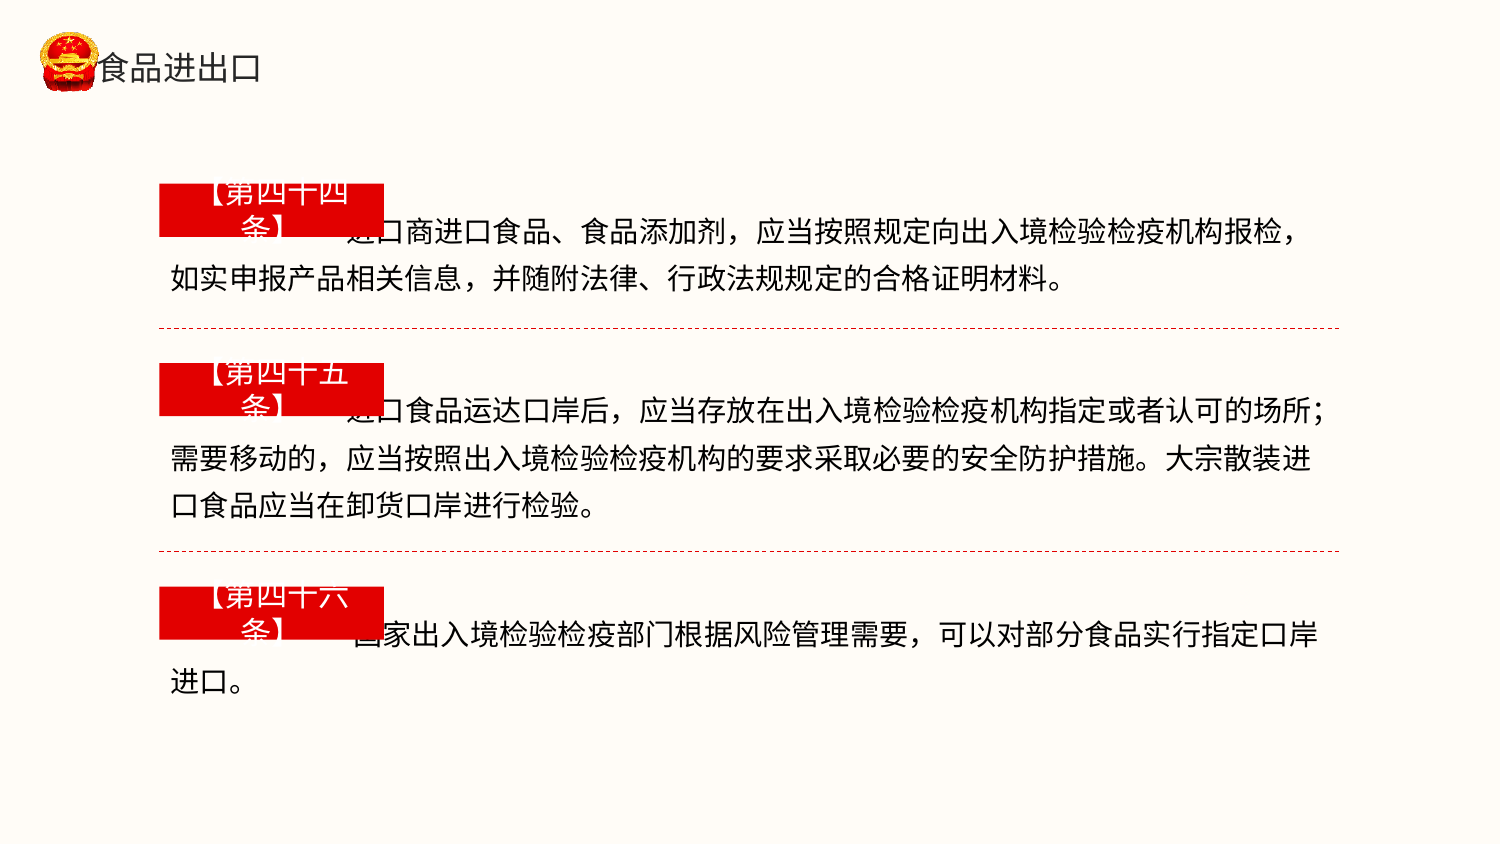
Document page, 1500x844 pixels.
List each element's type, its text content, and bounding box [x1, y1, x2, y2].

text_box 【第四十四条】 [158, 183, 385, 238]
text_box 食品进出口 [81, 37, 588, 98]
picture [31, 21, 104, 97]
text_box 【第四十五条】 [158, 362, 385, 417]
text_box 进口食品运达口岸后，应当存放在出入境检验检疫机构指定或者认可的场所；需要移动的，应当按照出入境检验检疫机构的要求采取必要的安全防护措施。大宗散装进口食品应当在卸货口岸进行检验。 [159, 374, 1341, 528]
text_box 【第四十六条】 [158, 586, 385, 641]
text_box 进口商进口食品、食品添加剂，应当按照规定向出入境检验检疫机构报检，如实申报产品相关信息，并随附法律、行政法规规定的合格证明材料。 [159, 195, 1341, 302]
text_box 国家出入境检验检疫部门根据风险管理需要，可以对部分食品实行指定口岸进口。 [159, 598, 1341, 704]
